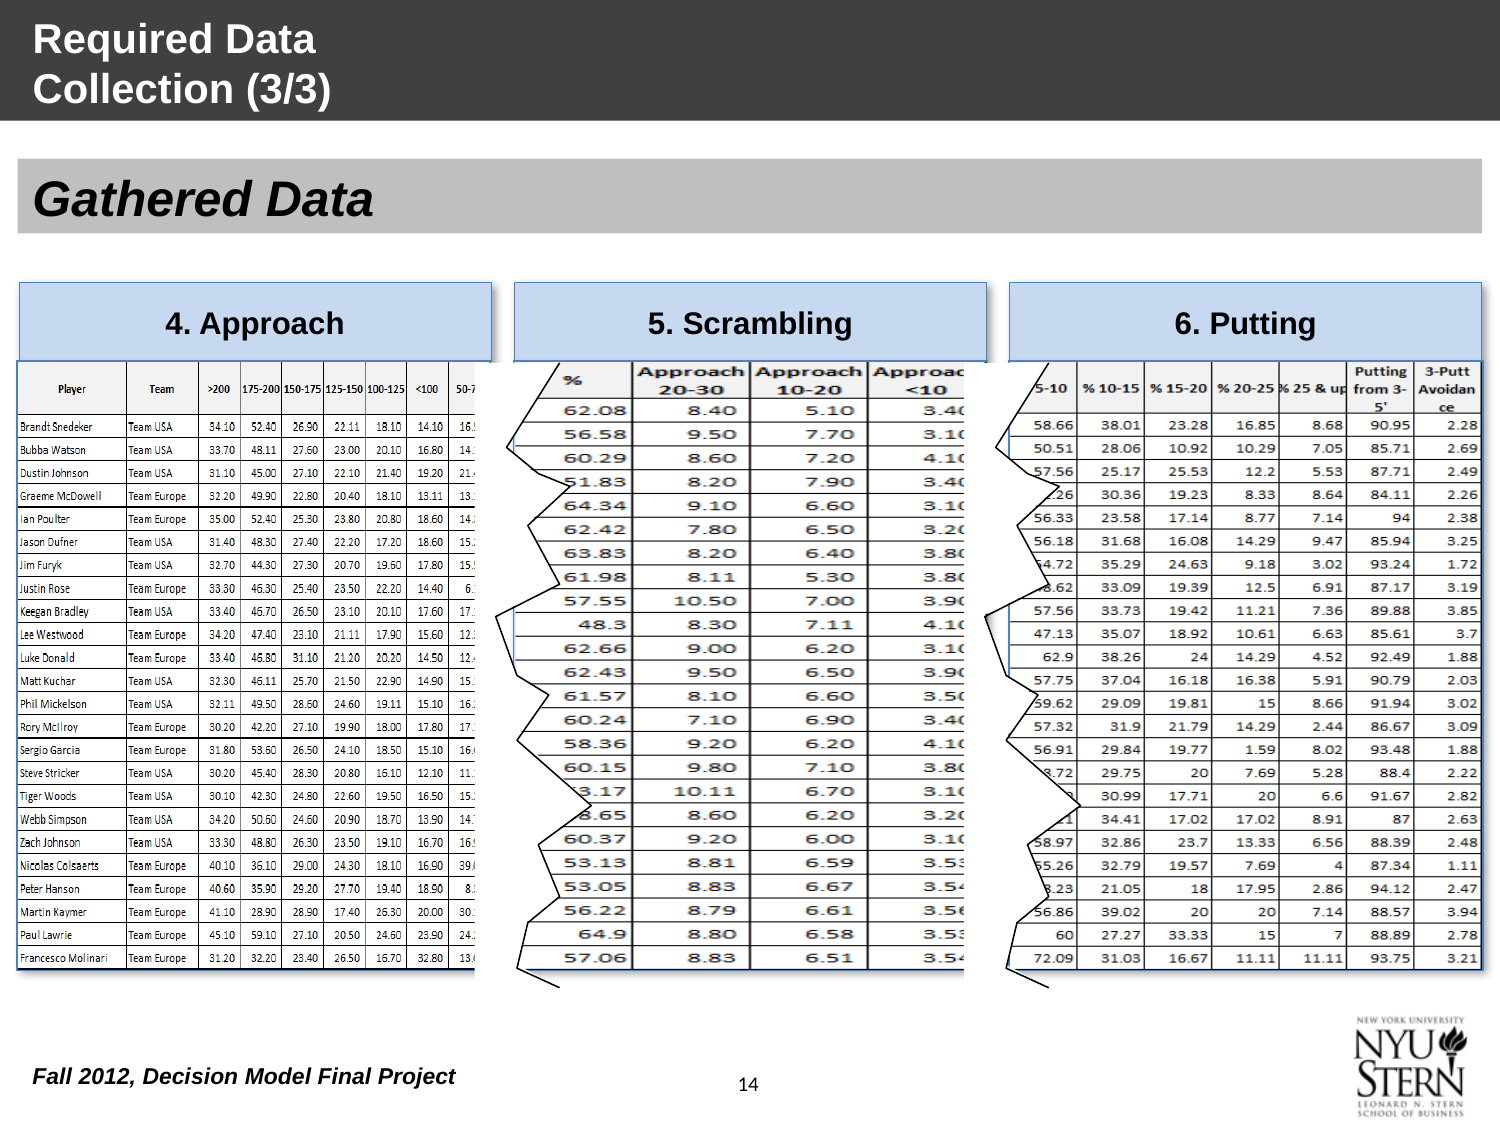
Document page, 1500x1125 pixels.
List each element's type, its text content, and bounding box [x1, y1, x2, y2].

text_box 4. Approach [19, 282, 492, 359]
title Required Data Collection (3/3) [17, 28, 503, 95]
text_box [693, 600, 1319, 750]
picture [514, 361, 987, 600]
picture [1352, 1014, 1468, 1121]
picture [1009, 361, 1483, 970]
text_box 6. Putting [1009, 282, 1482, 359]
picture [514, 750, 987, 970]
picture [17, 361, 491, 970]
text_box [204, 600, 692, 750]
text_box Gathered Data [17, 158, 1483, 234]
text_box 5. Scrambling [514, 282, 987, 359]
